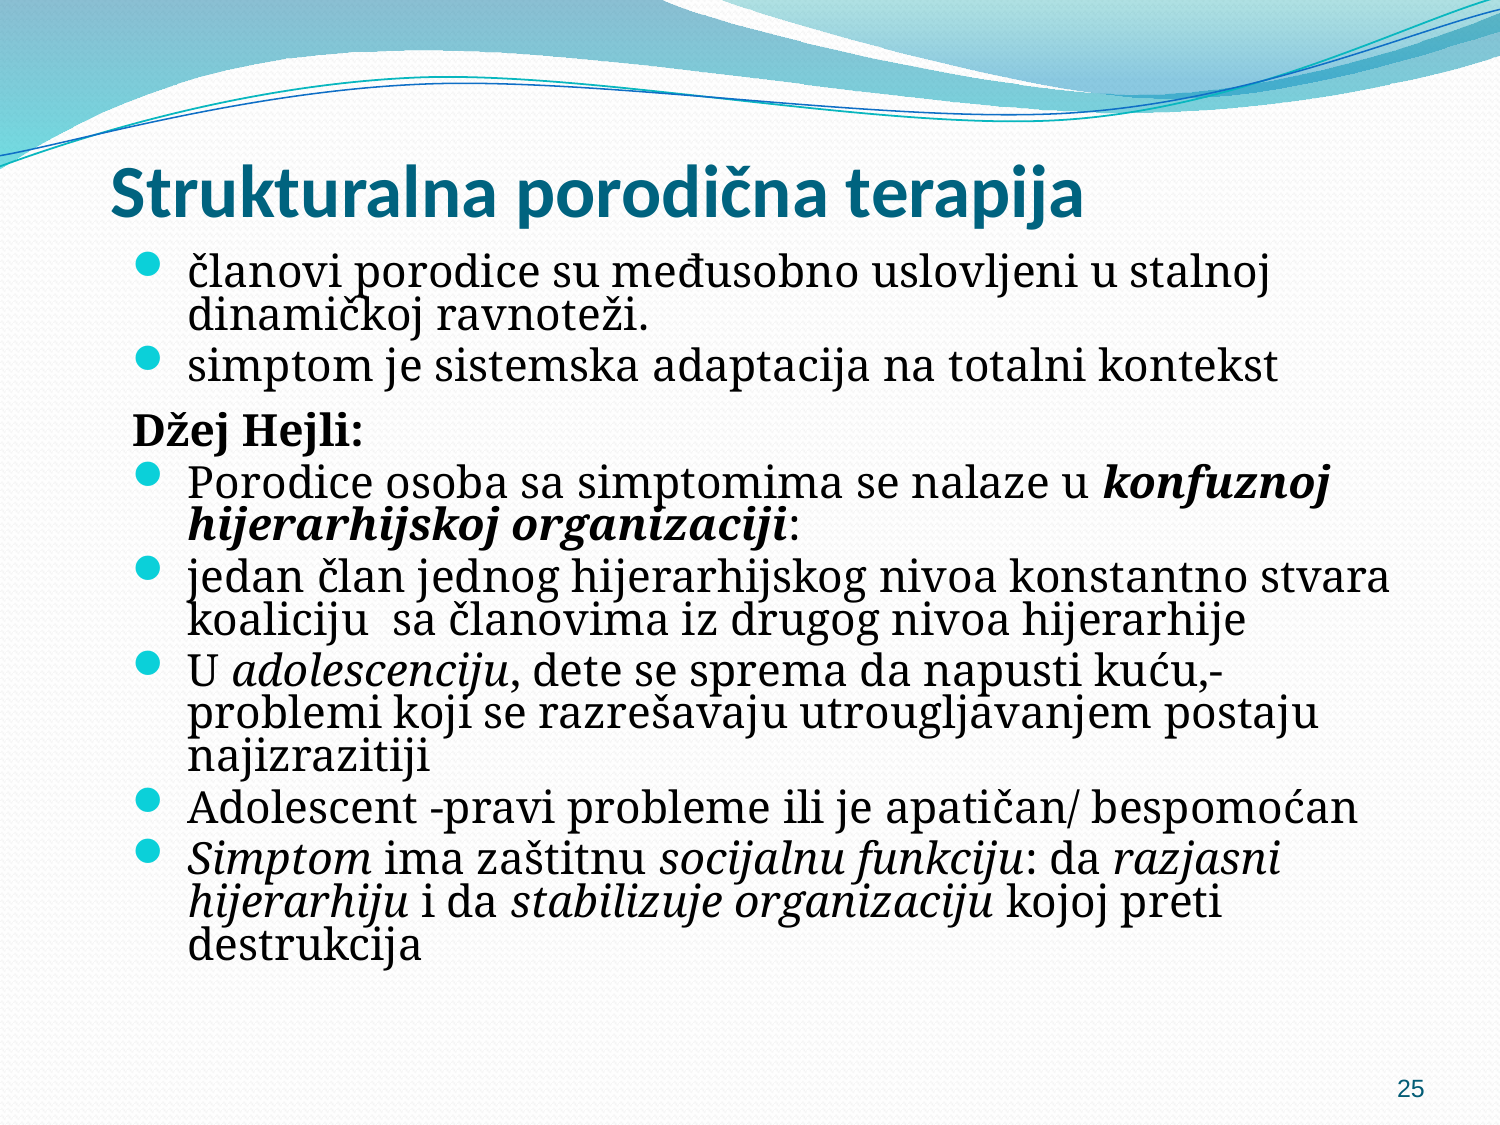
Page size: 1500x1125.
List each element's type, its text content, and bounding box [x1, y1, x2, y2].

list članovi porodice su međusobno uslovljeni u stalnoj dinamičkoj ravnoteži. simptom je sistemska adaptacija na totalni kontekst Džej Hejli: Porodice osoba sa simptomima se nalaze u konfuznoj hijerarhijskoj organizaciji: jedan član jednog hijerarhijskog nivoa konstantno stvara koaliciju sa članovima iz drugog nivoa hijerarhije U adolescenciju, dete se sprema da napusti kuću,-problemi koji se razrešavaju utrougljavanjem postaju najizrazitiji Adolescent -pravi probleme ili je apatičan/ bespomoćan Simptom ima zaštitnu socijalnu funkciju: da razjasni hijerarhiju i da stabilizuje organizaciju kojoj preti destrukcija [116, 245, 1427, 1010]
title Strukturalna porodična terapija [93, 44, 1466, 233]
slide_number 25 [1299, 1042, 1425, 1103]
